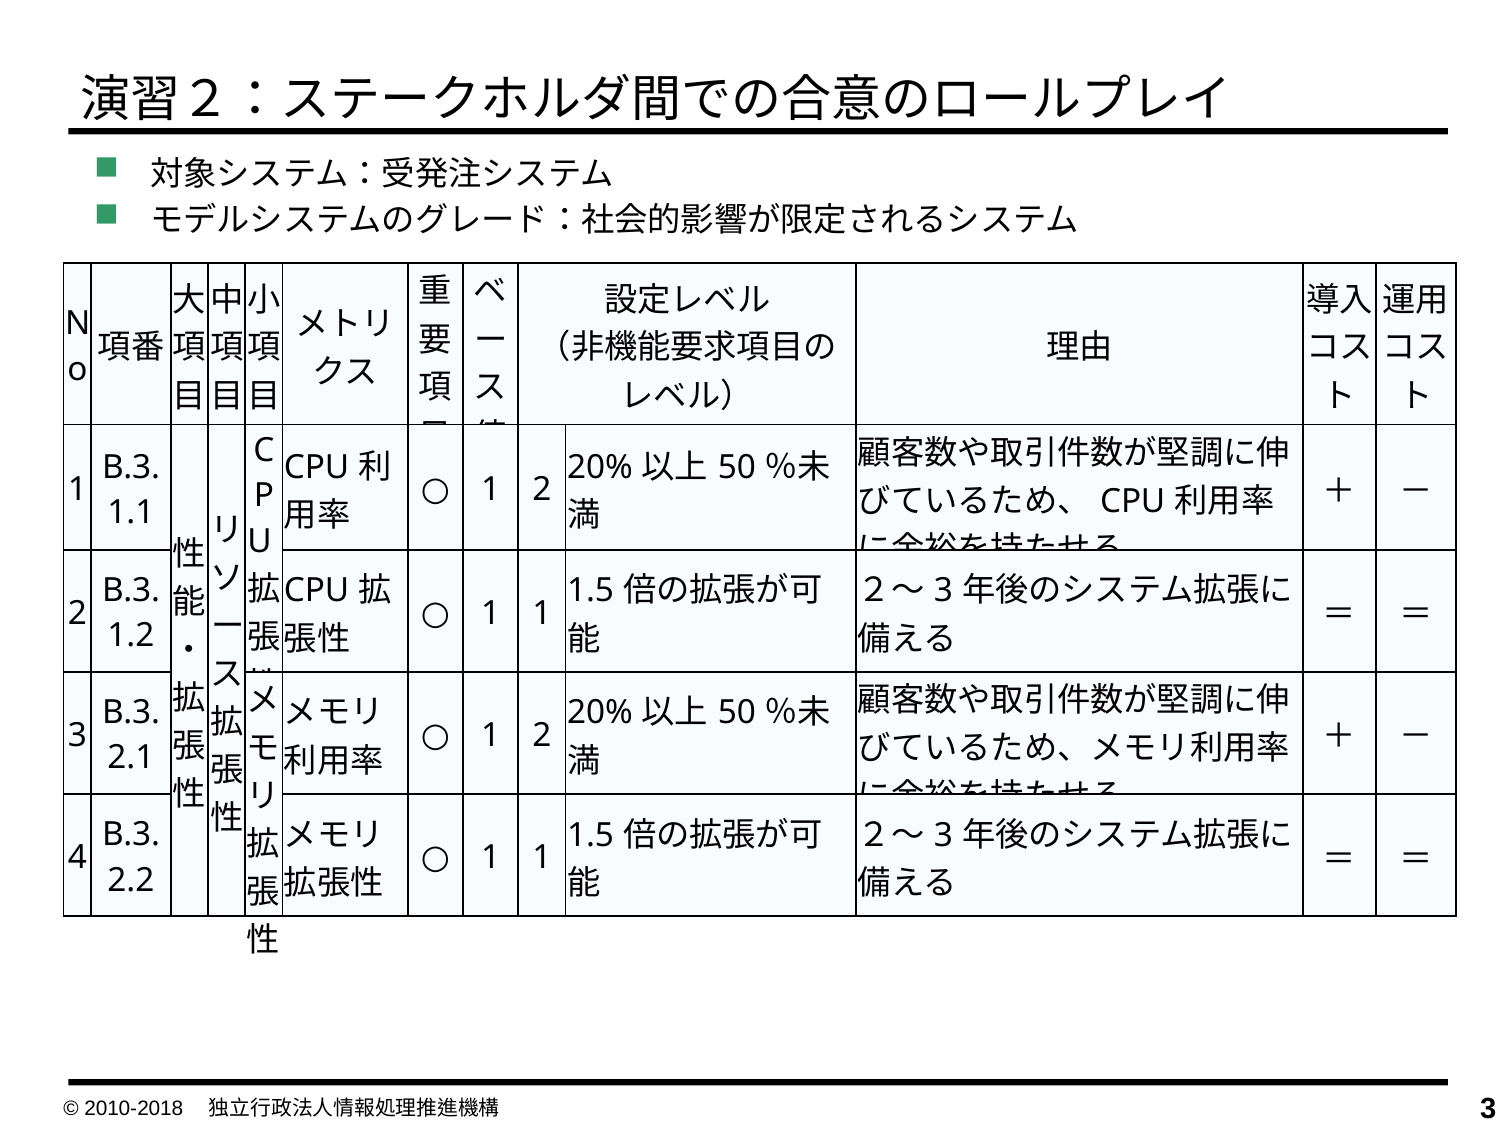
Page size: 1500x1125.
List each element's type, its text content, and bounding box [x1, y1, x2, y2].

table_cell 顧客数や取引件数が堅調に伸びているため、CPU利用率に余裕を持たせる [857, 425, 1302, 549]
table_cell 1.5倍の拡張が可能 [566, 551, 855, 671]
table_cell － [1377, 673, 1455, 793]
table_cell ○ [409, 551, 462, 671]
table_cell リソース拡張性 [209, 425, 244, 915]
table_cell ２～3年後のシステム拡張に備える [857, 795, 1302, 915]
table_cell 20%以上50％未満 [566, 673, 855, 793]
table_cell 1.5倍の拡張が可能 [566, 795, 855, 915]
table_cell ○ [409, 425, 462, 549]
table_header 大項目 [172, 264, 207, 424]
table_cell ○ [409, 673, 462, 793]
table_cell B.3.2.1 [92, 673, 170, 793]
table_cell ＝ [1377, 551, 1455, 671]
table_cell 2 [64, 551, 90, 671]
table_header 理由 [857, 264, 1302, 424]
table_cell CPU利用率 [283, 425, 407, 549]
table_header 設定レベル （非機能要求項目の レベル） [519, 264, 855, 424]
table_cell B.3.1.1 [92, 425, 170, 549]
table_cell 顧客数や取引件数が堅調に伸びているため、メモリ利用率に余裕を持たせる [857, 673, 1302, 793]
table_cell ＝ [1304, 795, 1375, 915]
table_cell 1 [64, 425, 90, 549]
table_cell ＝ [1377, 795, 1455, 915]
table_cell 1 [464, 551, 517, 671]
table_cell 3 [64, 673, 90, 793]
table_header 導入コスト [1304, 264, 1375, 424]
table_cell CPU拡張性 [283, 551, 407, 671]
table_cell B.3.1.2 [92, 551, 170, 671]
table_cell B.3.2.2 [92, 795, 170, 915]
text_box © 2010-2018 独立行政法人情報処理推進機構 [48, 1086, 515, 1125]
table_cell CPU拡張性 [246, 425, 282, 671]
table_header 小項目 [246, 264, 282, 424]
table_header メトリクス [283, 264, 407, 424]
table_header 運用コスト [1377, 264, 1455, 424]
table_cell ○ [409, 795, 462, 915]
table_header 重要項目 [409, 264, 462, 424]
table_cell 20%以上50％未満 [566, 425, 855, 549]
table_cell 1 [464, 425, 517, 549]
table_header No [64, 264, 90, 424]
table_header 項番 [92, 264, 170, 424]
table_cell 1 [464, 795, 517, 915]
table_cell 1 [464, 673, 517, 793]
table_cell 1 [519, 795, 565, 915]
table_cell ＝ [1304, 551, 1375, 671]
table_cell メモリ拡張性 [283, 795, 407, 915]
table_header 中項目 [209, 264, 244, 424]
table_cell ＋ [1304, 673, 1375, 793]
table_cell ２～3年後のシステム拡張に備える [857, 551, 1302, 671]
text_box 対象システム：受発注システム モデルシステムのグレード：社会的影響が限定されるシステム [79, 144, 1480, 1063]
table_cell 2 [519, 425, 565, 549]
table_cell メモリ利用率 [283, 673, 407, 793]
text_box 演習２：ステークホルダ間での合意のロールプレイ [66, 59, 1374, 135]
table_cell 4 [64, 795, 90, 915]
table_cell メモリ拡張性 [246, 673, 282, 915]
table_cell 2 [519, 673, 565, 793]
table_cell 1 [519, 551, 565, 671]
table_cell 性能・拡張性 [172, 425, 207, 915]
table_cell － [1377, 425, 1455, 549]
table_header ベース値 [464, 264, 517, 424]
table_cell ＋ [1304, 425, 1375, 549]
